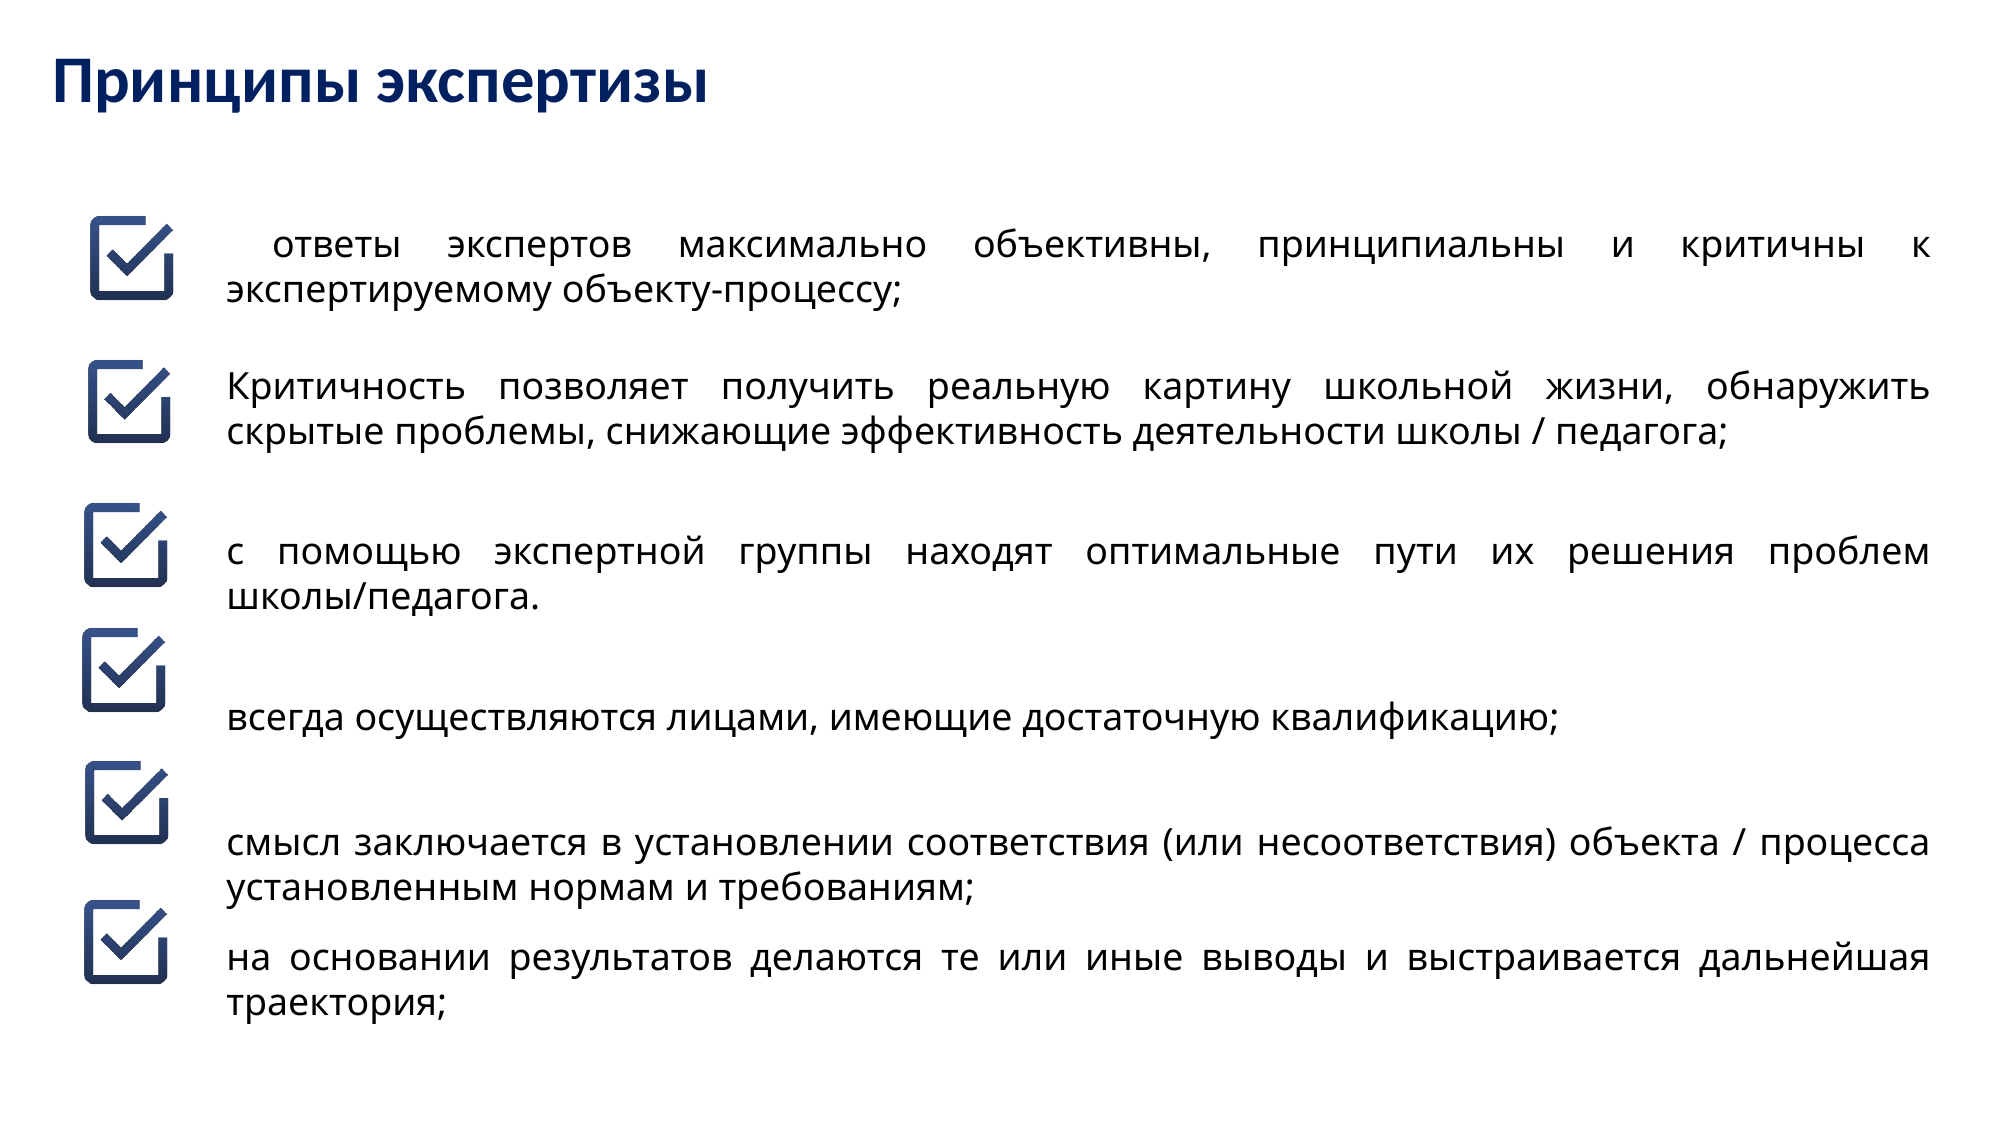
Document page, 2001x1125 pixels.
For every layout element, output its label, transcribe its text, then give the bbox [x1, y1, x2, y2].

text_box ответы экспертов максимально объективны, принципиальны и критичны к экспертируемому объекту-процессу; Критичность позволяет получить реальную картину школьной жизни, обнаружить скрытые проблемы, снижающие эффективность деятельности школы / педагога; с помощью экспертной группы находят оптимальные пути их решения проблем школы/педагога. всегда осуществляются лицами, имеющие достаточную квалификацию; смысл заключается в установлении соответствия (или несоответствия) объекта / процесса установленным нормам и требованиям; на основании результатов делаются те или иные выводы и выстраивается дальнейшая траектория; [211, 167, 1947, 1076]
picture [63, 610, 185, 732]
picture [69, 342, 190, 464]
picture [71, 198, 193, 320]
picture [65, 485, 187, 607]
picture [66, 743, 188, 864]
picture [65, 882, 187, 1004]
text_box Принципы экспертизы [37, 27, 1025, 123]
